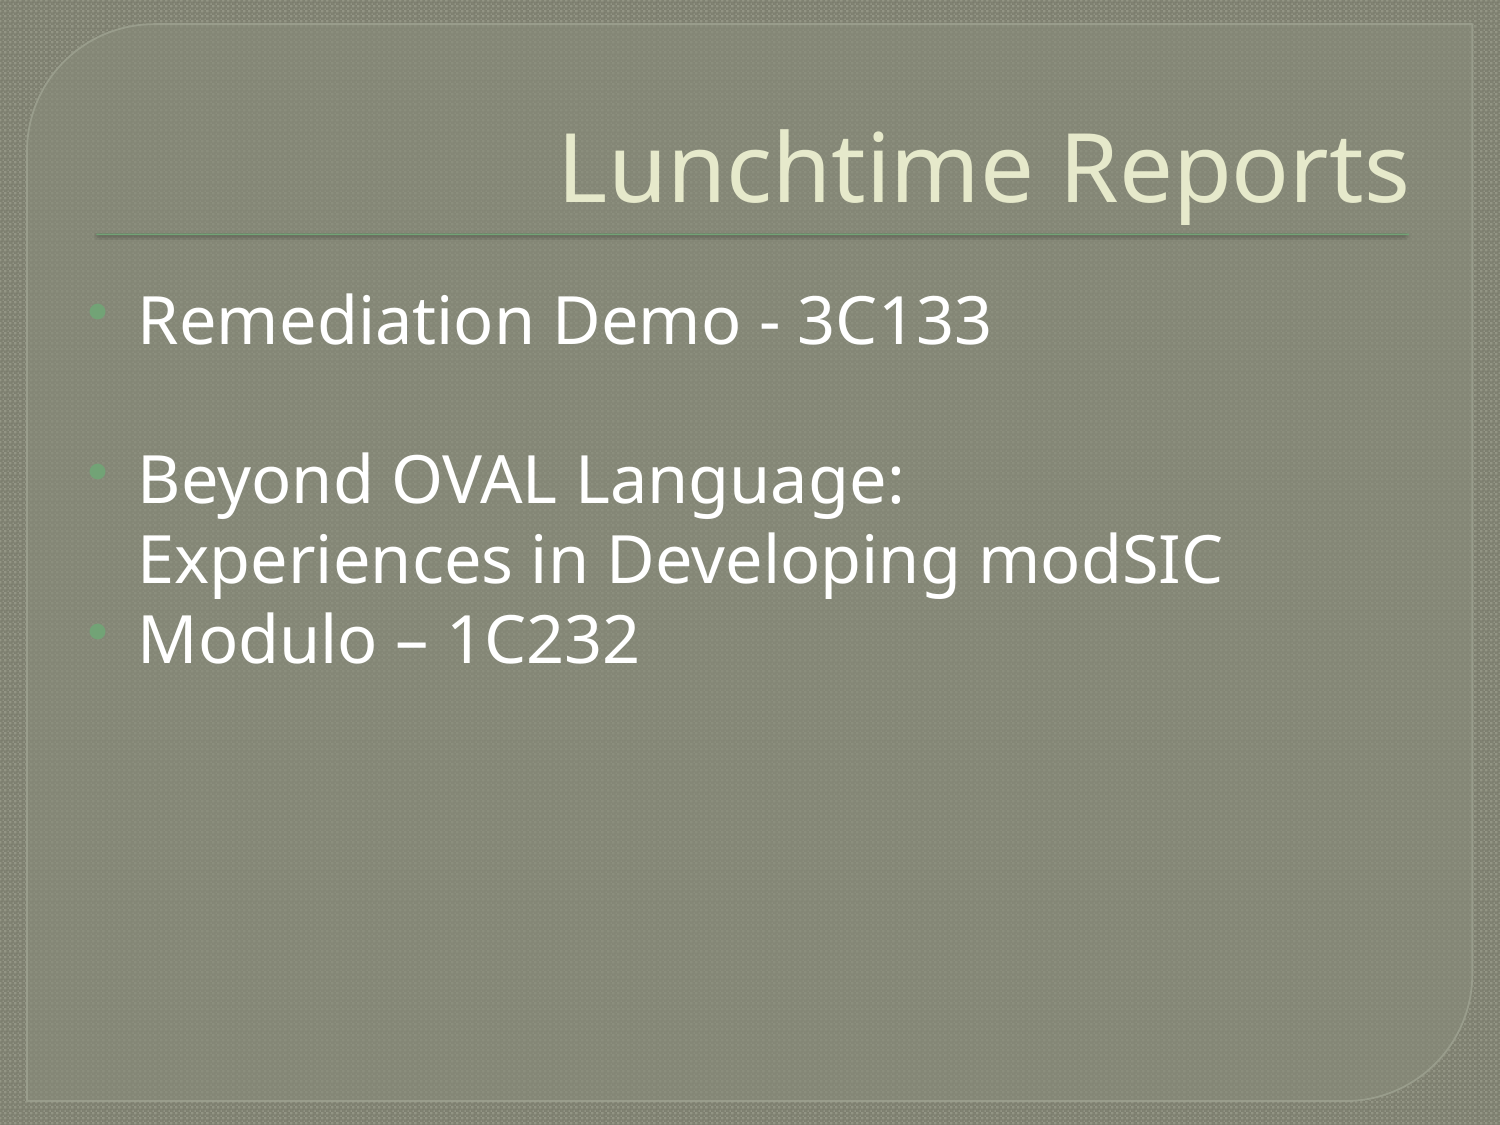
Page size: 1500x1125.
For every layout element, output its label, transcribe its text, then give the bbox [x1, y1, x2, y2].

list Remediation Demo - 3C133 Beyond OVAL Language: Experiences in Developing modSIC Modulo – 1C232 [75, 270, 1425, 1013]
title Lunchtime Reports [75, 41, 1425, 230]
